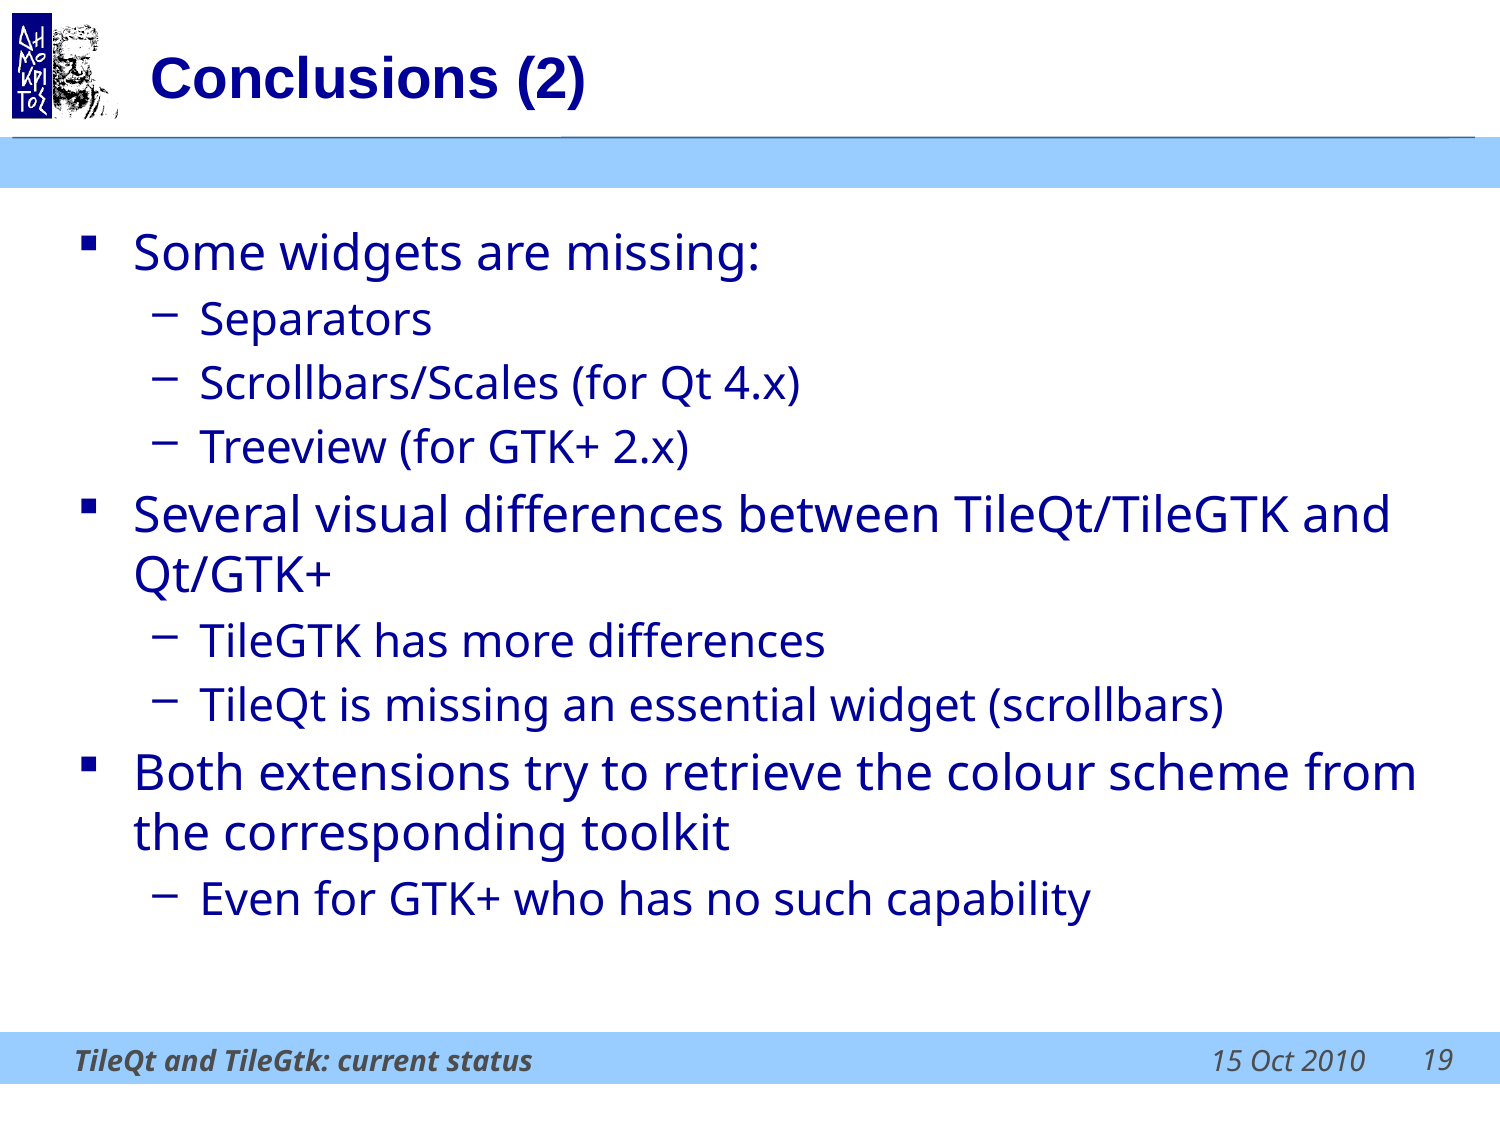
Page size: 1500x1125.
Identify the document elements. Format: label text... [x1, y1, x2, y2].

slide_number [1190, 1034, 1381, 1086]
picture [11, 13, 118, 120]
slide_number 19 [1399, 1033, 1476, 1084]
footer TileQt and TileGtk: current status [58, 1034, 1190, 1086]
title Conclusions (2) [135, 12, 1476, 138]
list Some widgets are missing: Separators Scrollbars/Scales (for Qt 4.x) Treeview (for GTK+ 2.x) Several visual differences between TileQt/TileGTK and Qt/GTK+ TileGTK has more differences TileQt is missing an essential widget (scrollbars) Both extensions try to retrieve the colour scheme from the corresponding toolkit Even for GTK+ who has no such capability [62, 212, 1438, 1001]
